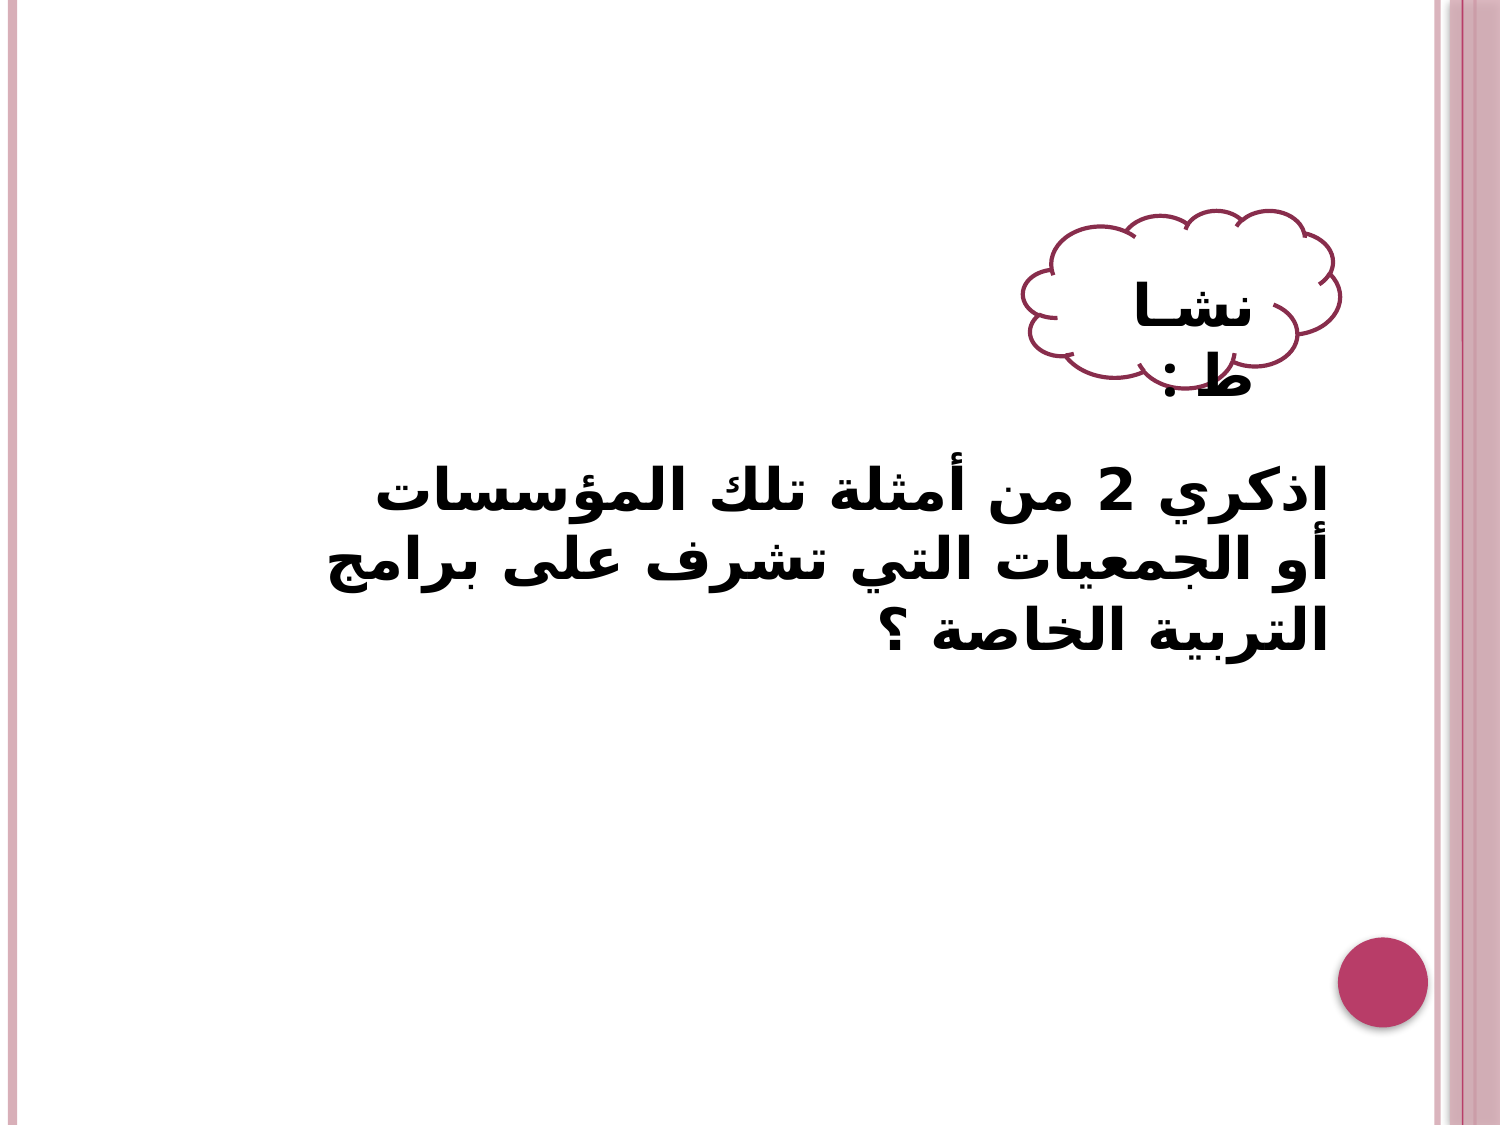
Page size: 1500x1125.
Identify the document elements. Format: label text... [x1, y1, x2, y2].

text_box نشـاط : [1092, 260, 1271, 416]
text_box اذكري 2 من أمثلة تلك المؤسسات أو الجمعيات التي تشرف على برامج التربية الخاصة ؟ [301, 444, 1346, 670]
text_box [1020, 208, 1343, 377]
